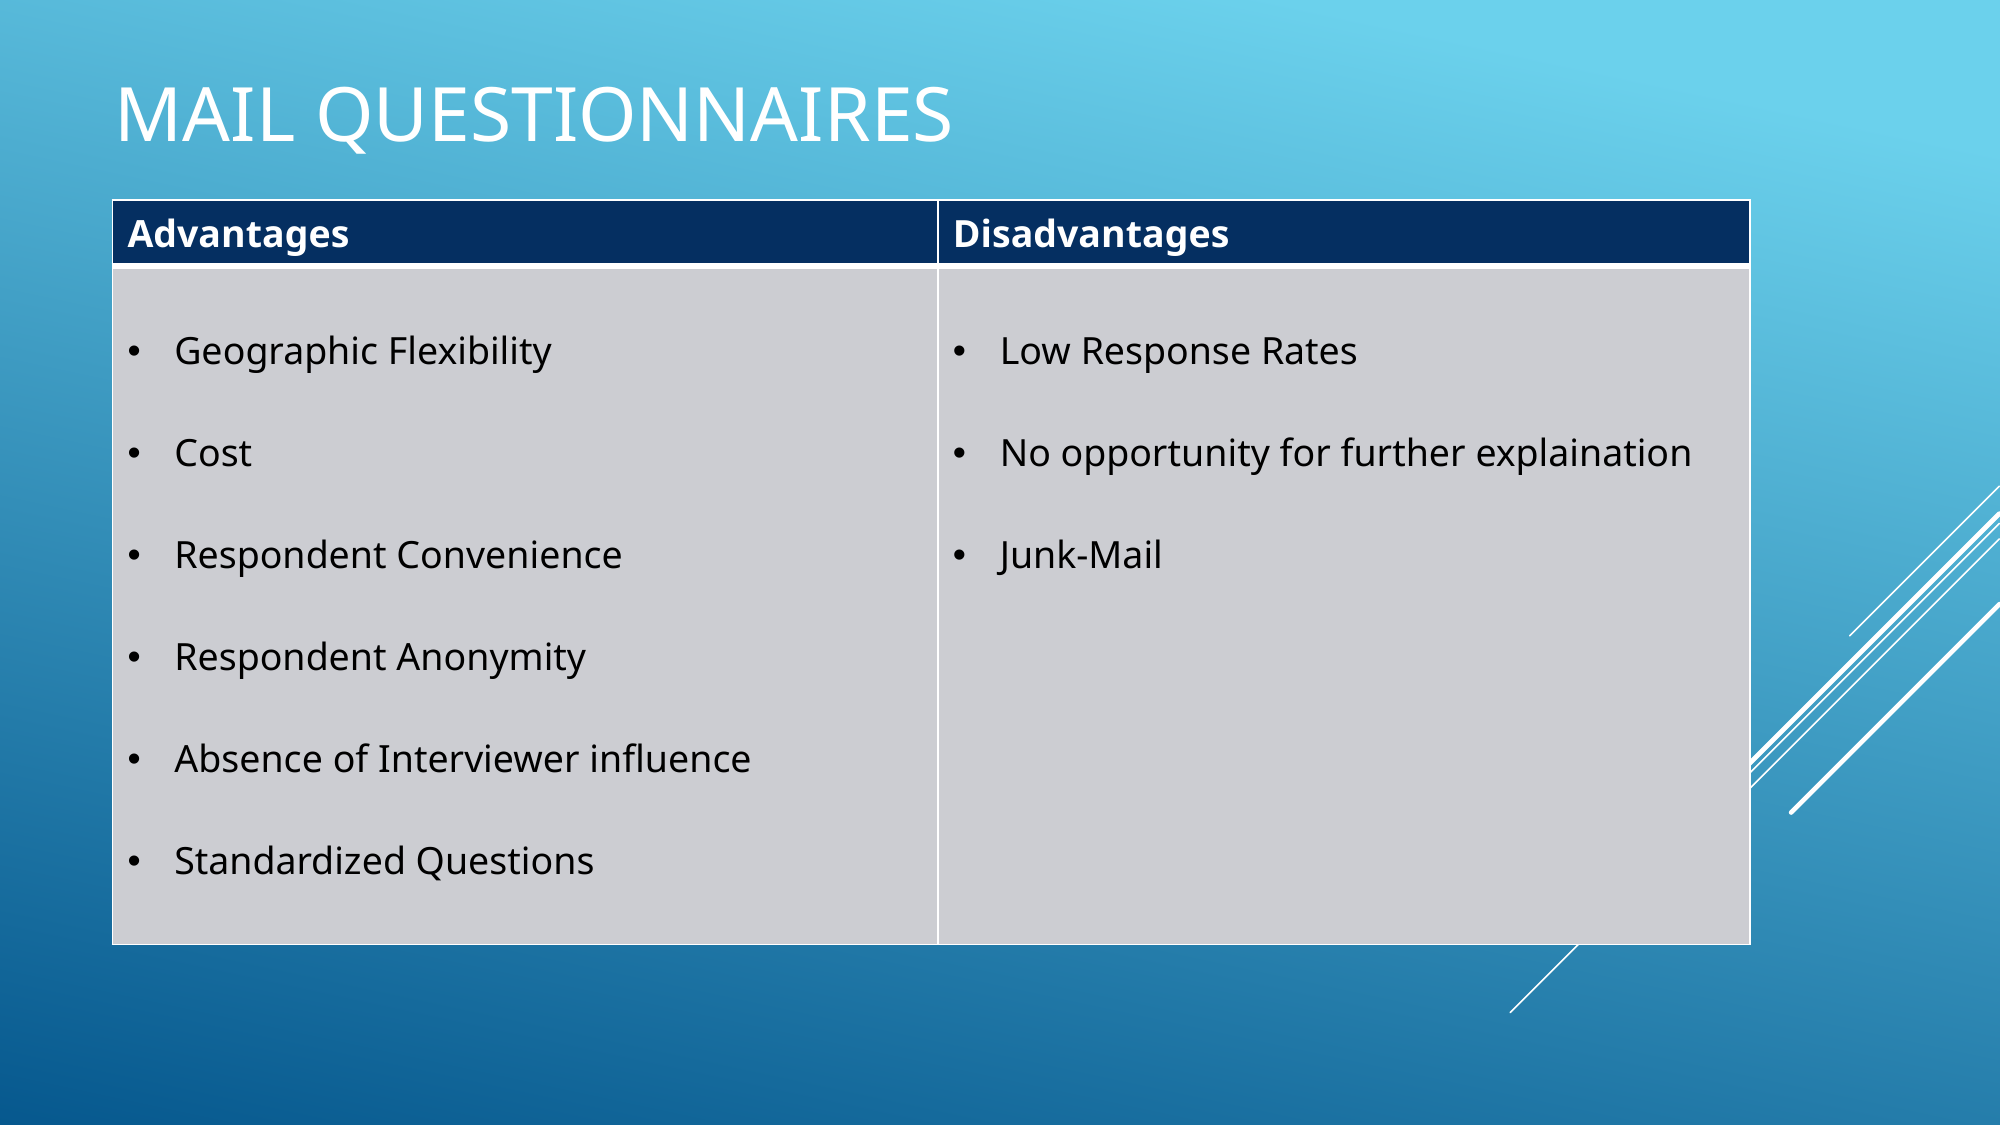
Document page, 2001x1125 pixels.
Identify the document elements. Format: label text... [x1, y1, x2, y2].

table_cell Geographic Flexibility Cost Respondent Convenience Respondent Anonymity Absence of Interviewer influence Standardized Questions [113, 269, 937, 944]
title Mail Questionnaires [99, 24, 1500, 198]
table_cell Low Response Rates No opportunity for further explaination Junk-Mail [939, 269, 1749, 944]
table_header Disadvantages [939, 201, 1749, 263]
table_header Advantages [113, 201, 937, 263]
